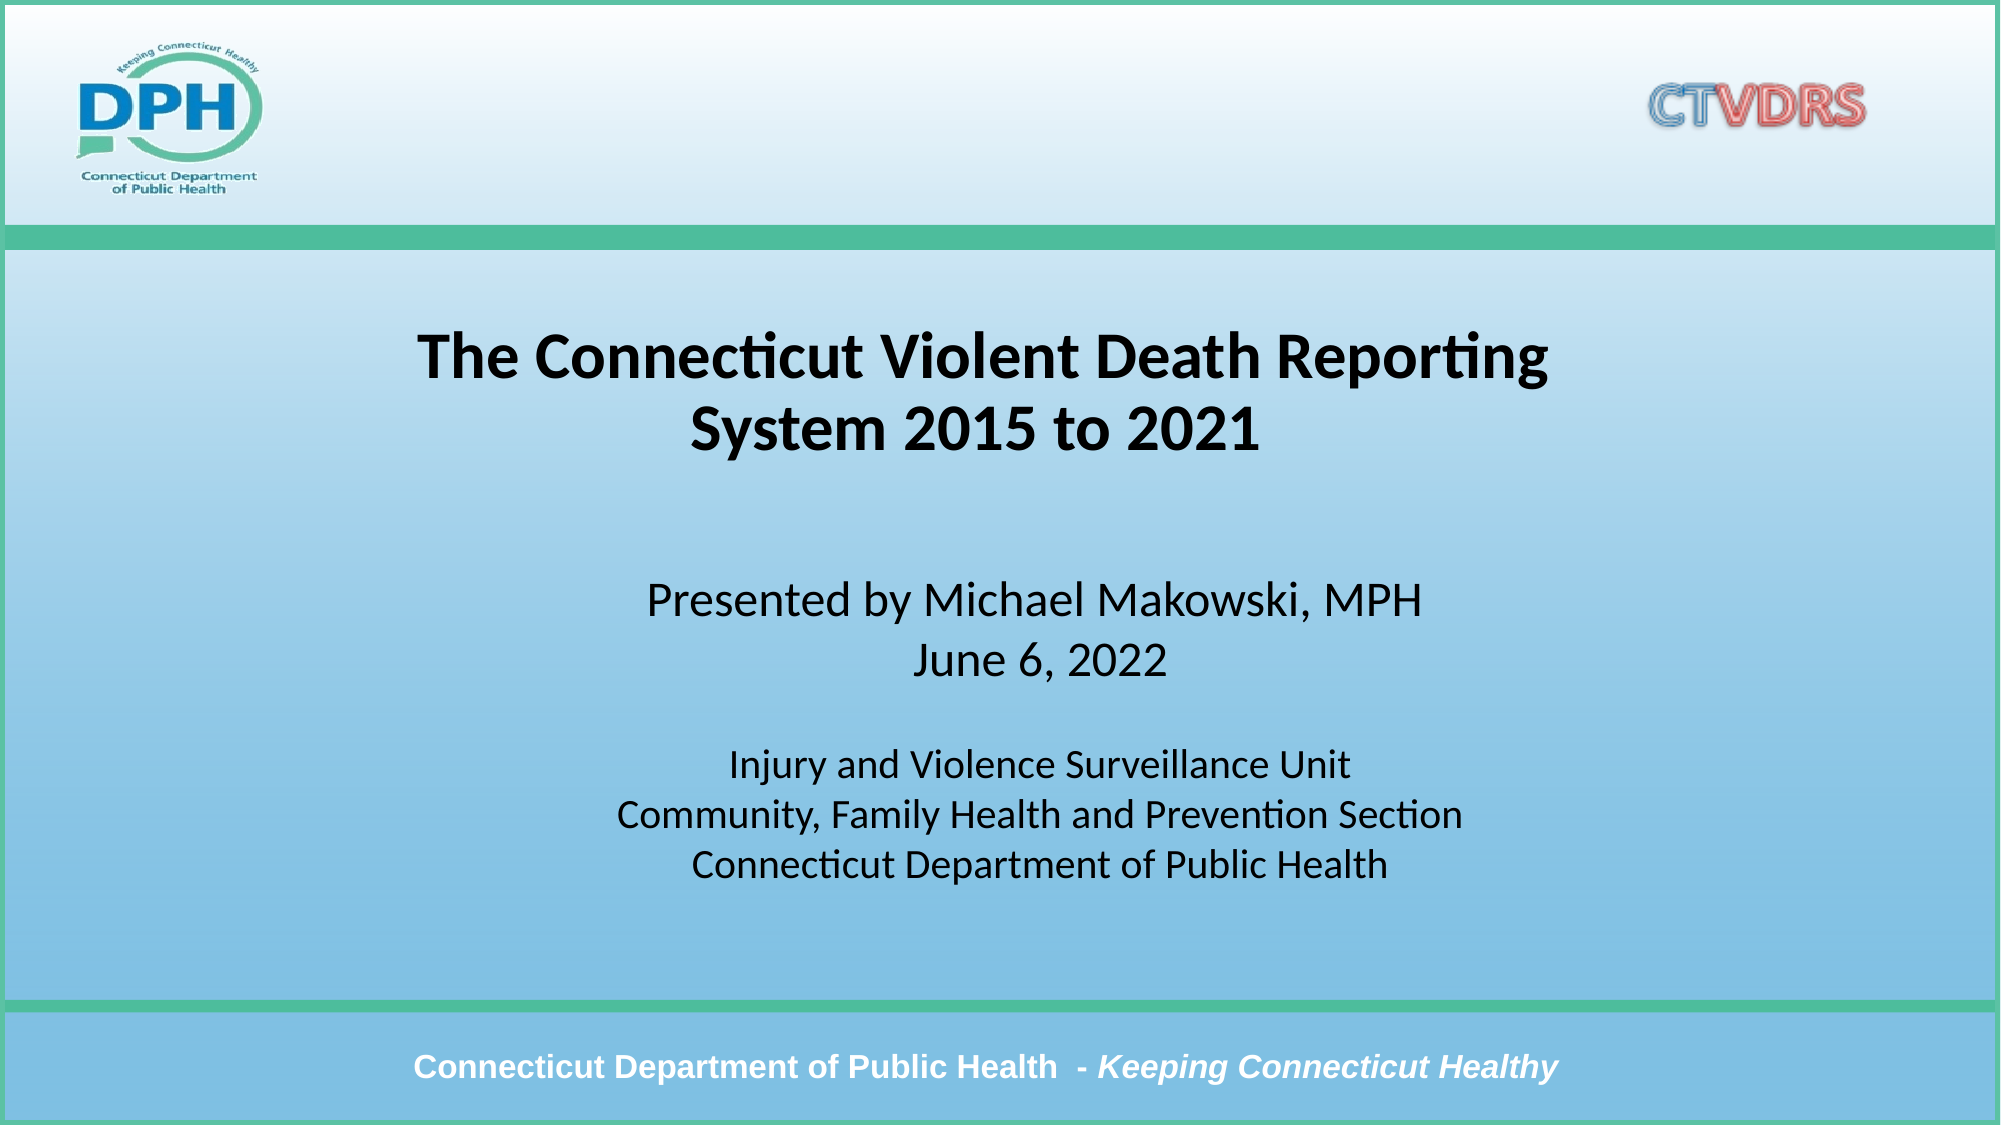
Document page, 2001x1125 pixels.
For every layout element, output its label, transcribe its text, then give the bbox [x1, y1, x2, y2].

picture [66, 37, 270, 199]
text_box Presented by Michael Makowski, MPH June 6, 2022 Injury and Violence Surveillance Unit Community, Family Health and Prevention Section Connecticut Department of Public Health [598, 559, 1483, 945]
list The Connecticut Violent Death Reporting System 2015 to 2021 [294, 313, 1658, 467]
picture [1631, 58, 1910, 159]
